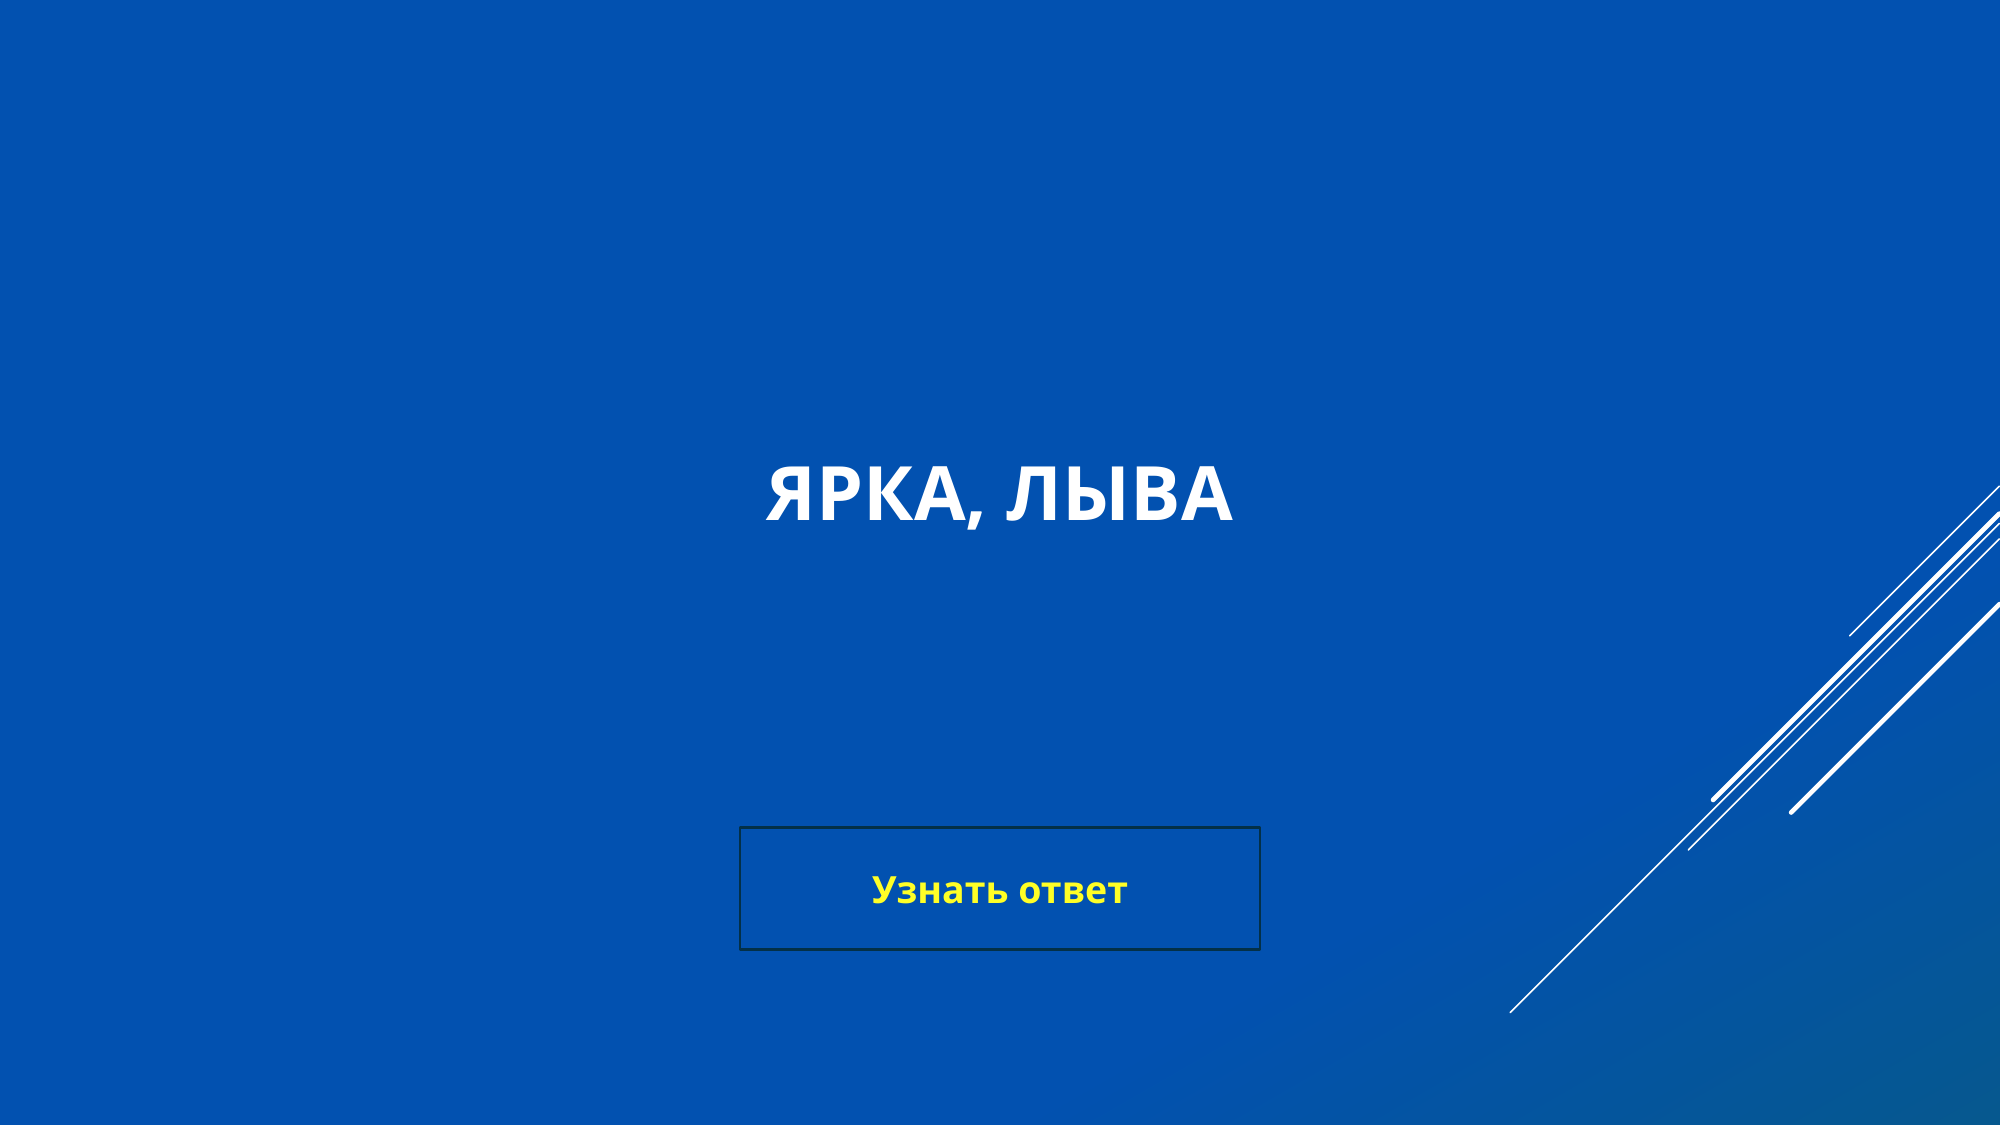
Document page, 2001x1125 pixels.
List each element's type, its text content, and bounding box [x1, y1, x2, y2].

title Ярка, лыва [300, 366, 1700, 614]
